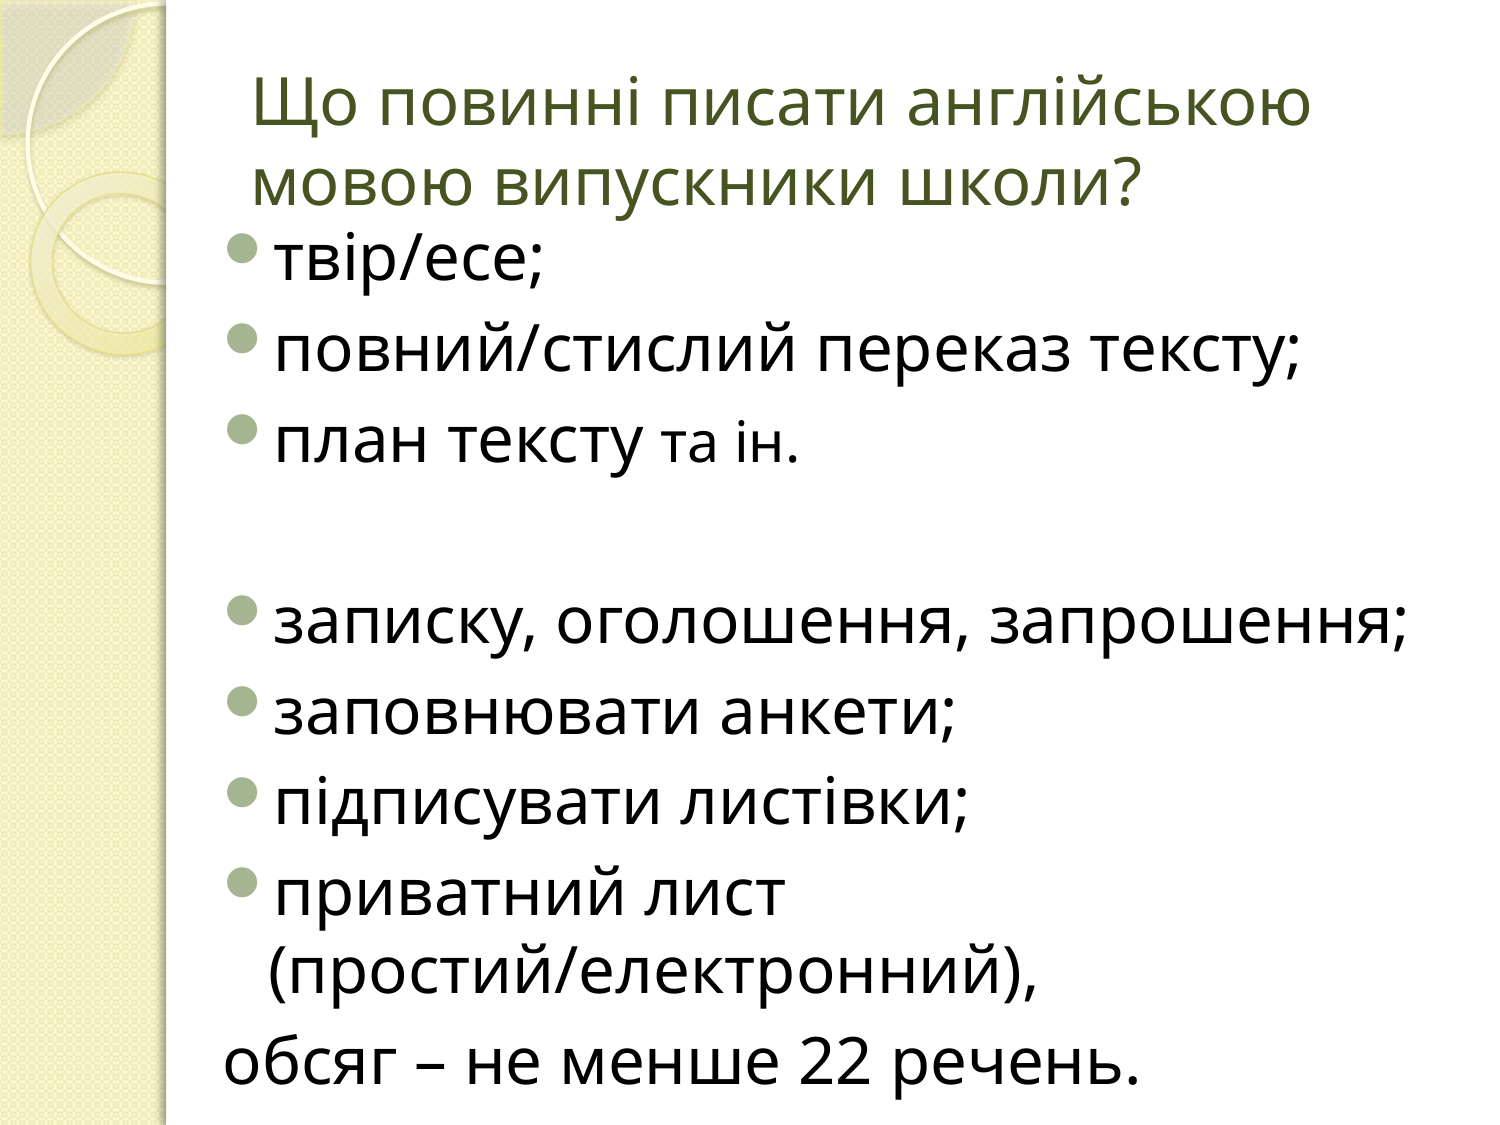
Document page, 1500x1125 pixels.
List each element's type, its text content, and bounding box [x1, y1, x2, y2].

title Що повинні писати англійською мовою випускники школи? [235, 45, 1466, 208]
list твір/есе; повний/стислий переказ тексту; план тексту та ін. записку, оголошення, запрошення; заповнювати анкети; підписувати листівки; приватний лист (простий/електронний), обсяг – не менше 22 речень. [194, 208, 1466, 1106]
